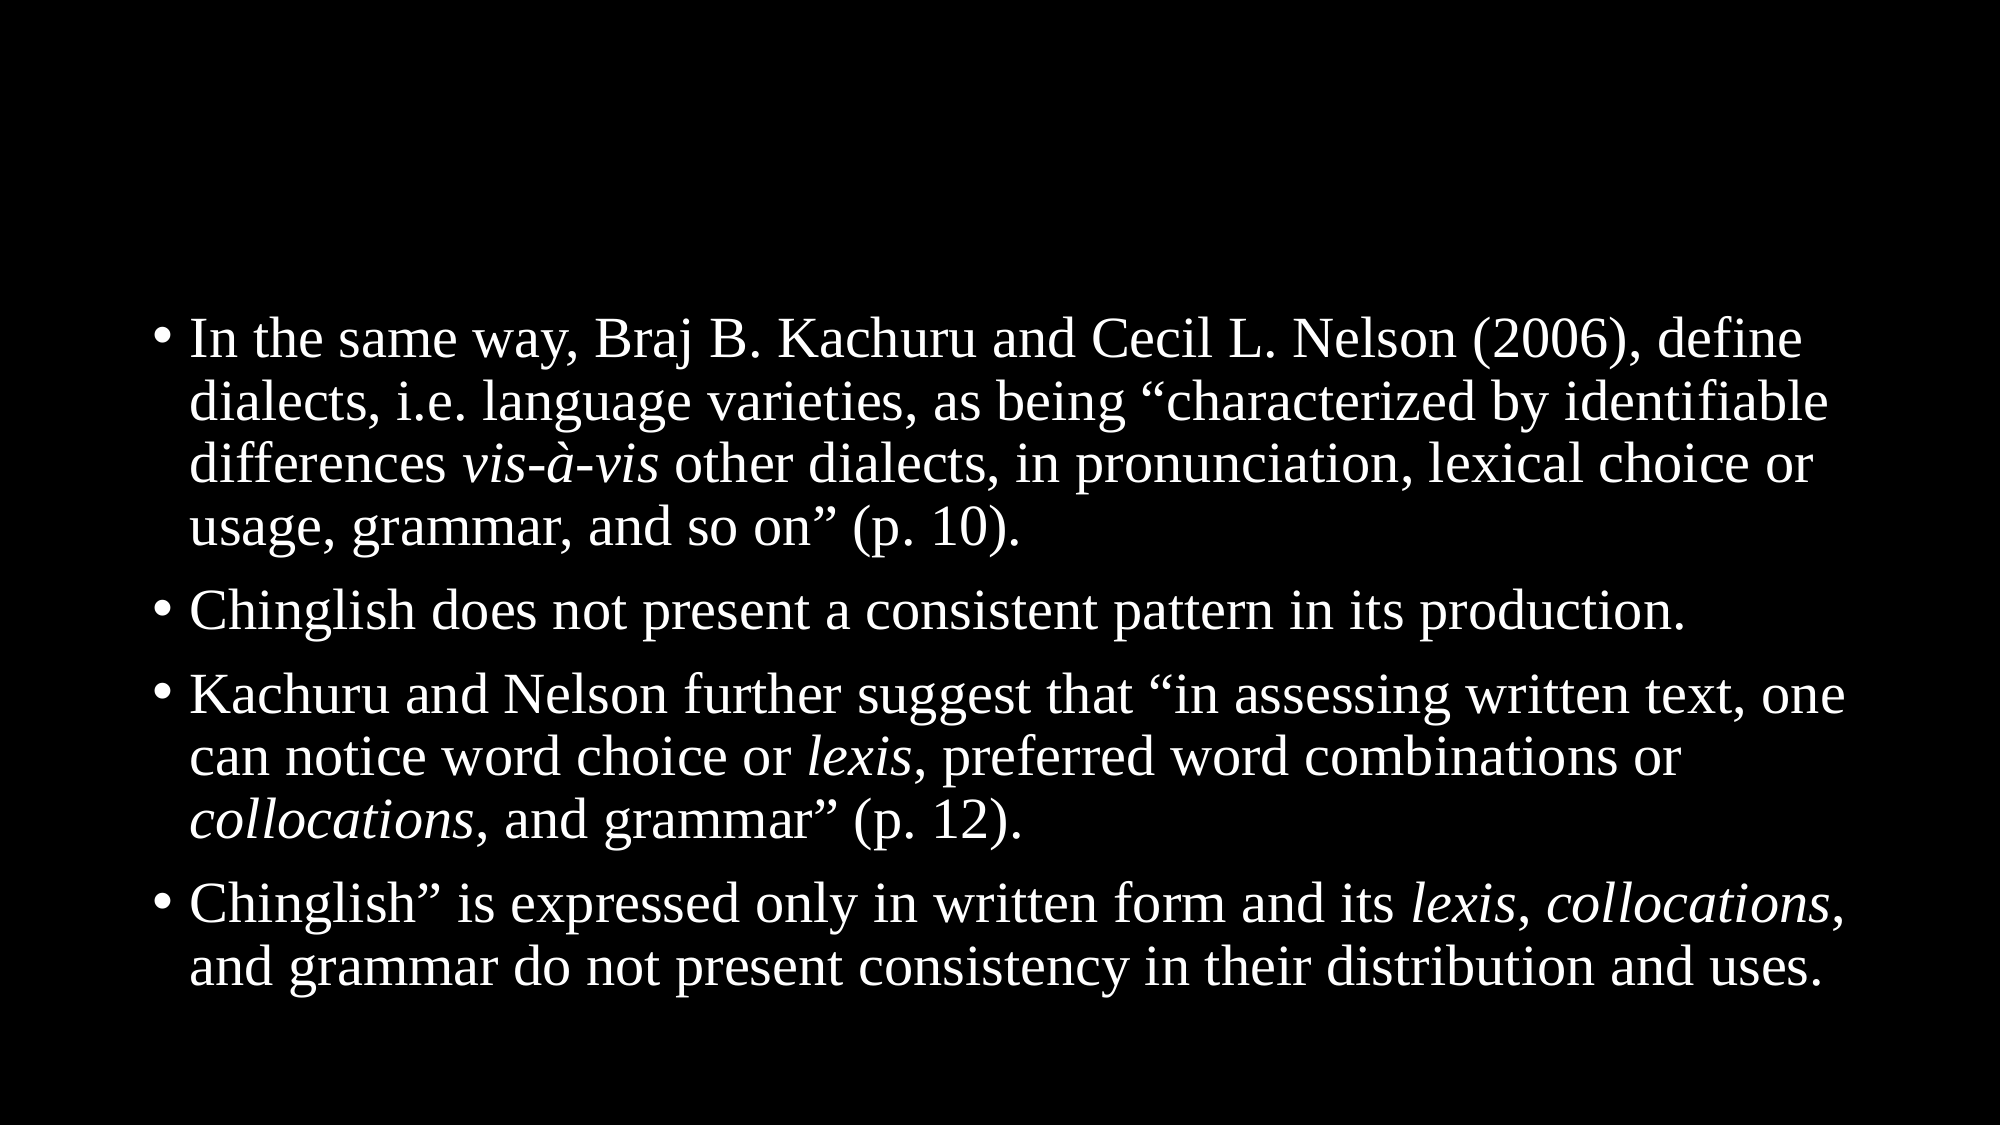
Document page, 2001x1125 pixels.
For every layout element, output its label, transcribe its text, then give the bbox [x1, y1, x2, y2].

list In the same way, Braj B. Kachuru and Cecil L. Nelson (2006), define dialects, i.e. language varieties, as being “characterized by identifiable differences vis-à-vis other dialects, in pronunciation, lexical choice or usage, grammar, and so on” (p. 10). Chinglish does not present a consistent pattern in its production. Kachuru and Nelson further suggest that “in assessing written text, one can notice word choice or lexis, preferred word combinations or collocations, and grammar” (p. 12). Chinglish” is expressed only in written form and its lexis, collocations, and grammar do not present consistency in their distribution and uses. [137, 299, 1863, 1014]
